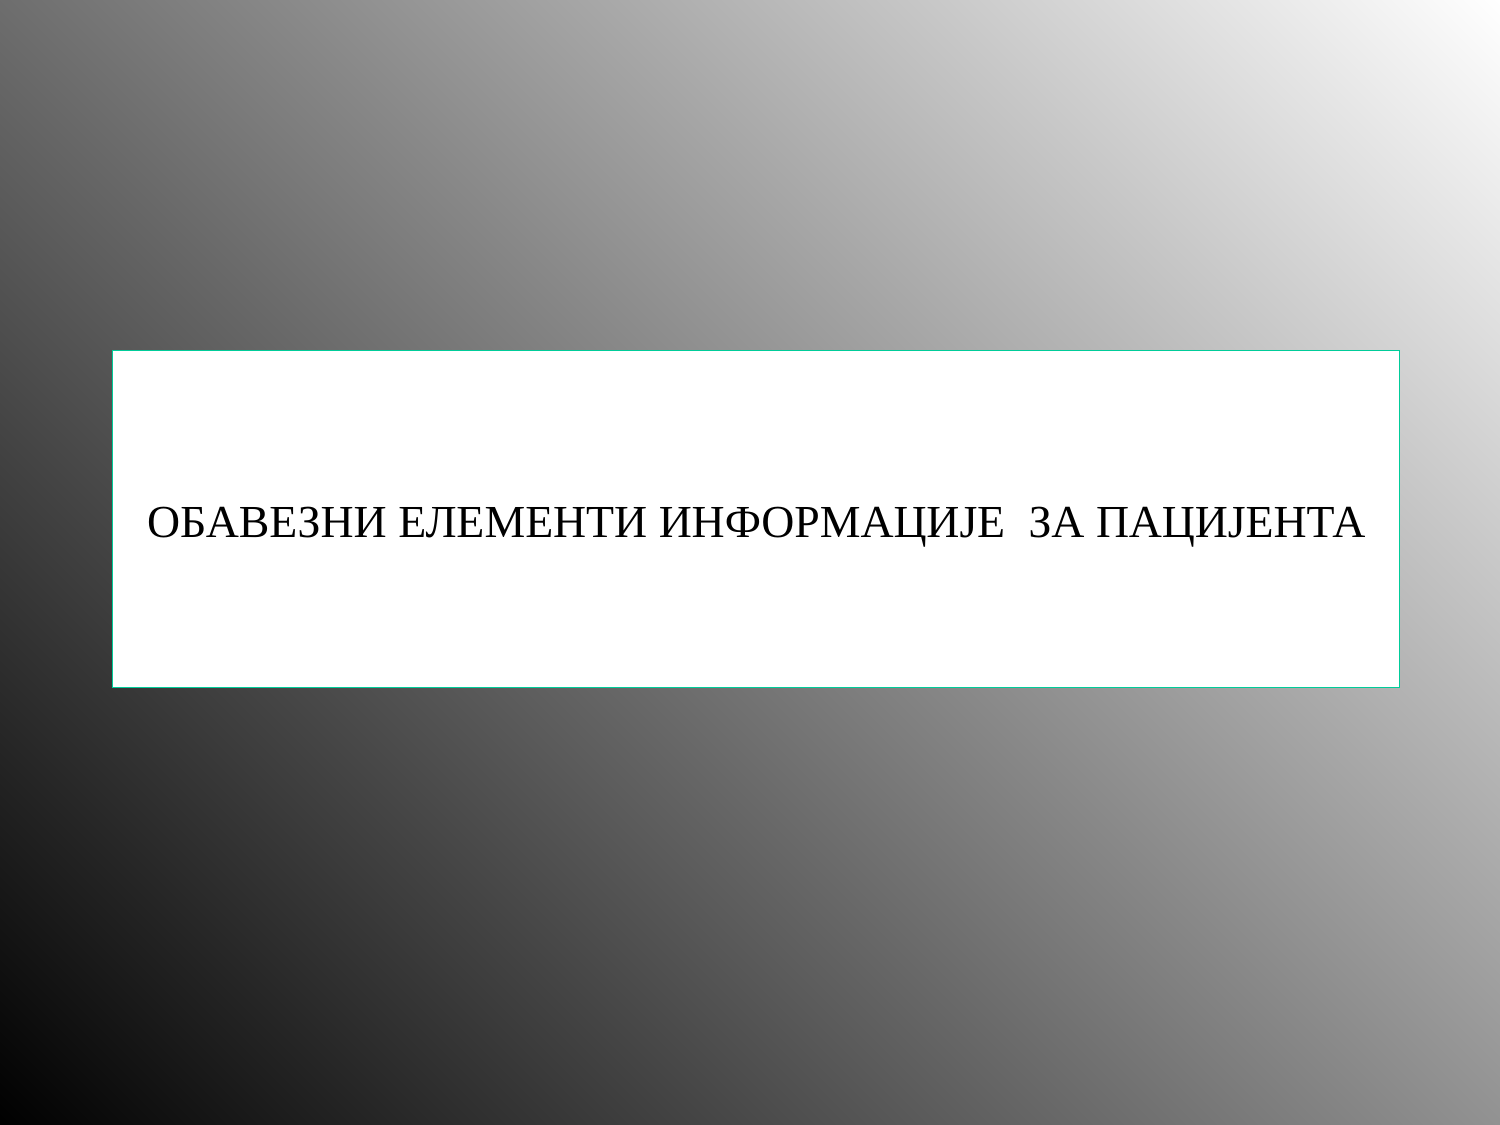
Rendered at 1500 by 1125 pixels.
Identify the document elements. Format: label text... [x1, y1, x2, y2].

title ОБАВЕЗНИ ЕЛЕМЕНТИ ИНФОРМАЦИЈЕ ЗА ПАЦИЈЕНТА [112, 350, 1400, 688]
